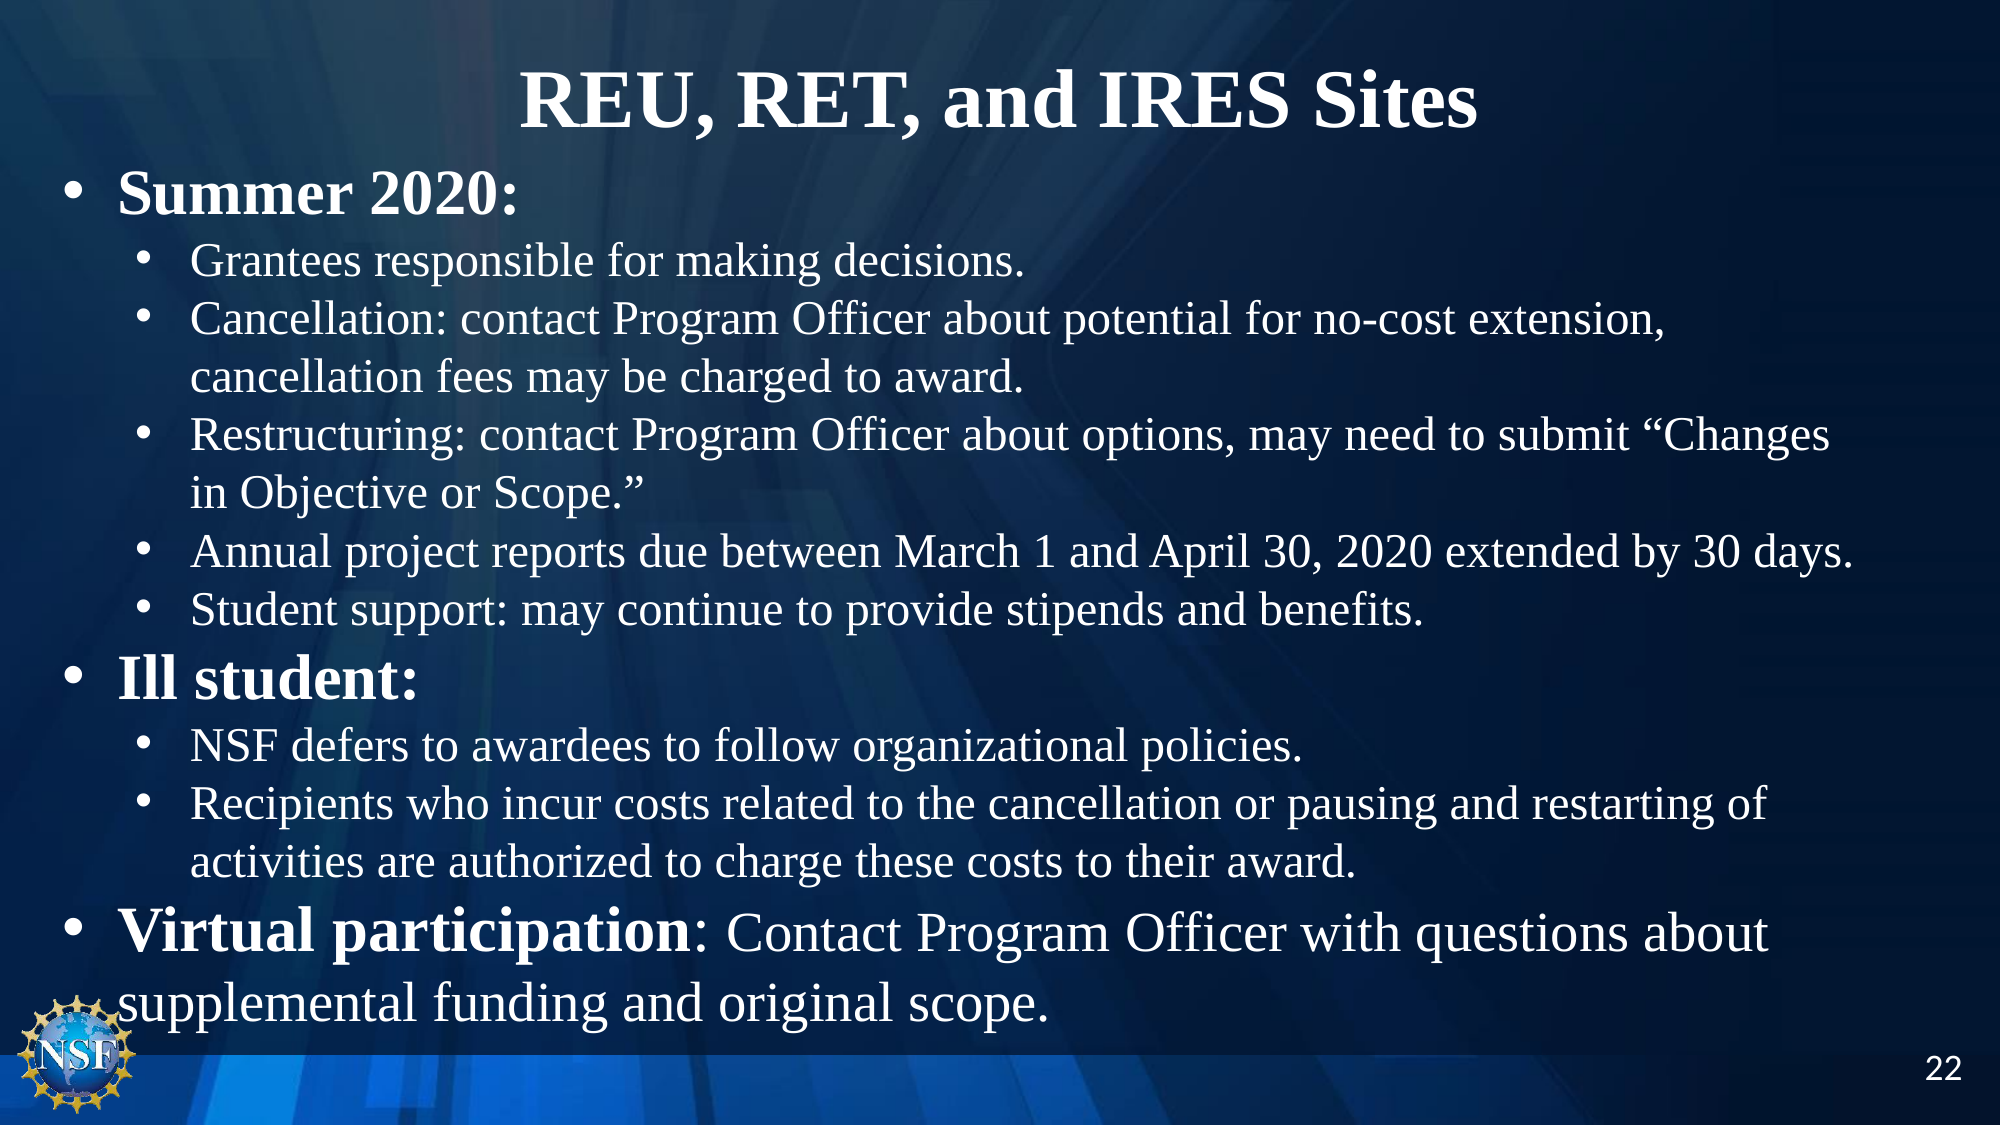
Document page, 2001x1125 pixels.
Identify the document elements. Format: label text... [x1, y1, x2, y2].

title REU, RET, and IRES Sites [210, 44, 1790, 146]
slide_number 22 [1512, 1042, 1963, 1103]
list Summer 2020: Grantees responsible for making decisions. Cancellation: contact Program Officer about potential for no-cost extension, cancellation fees may be charged to award. Restructuring: contact Program Officer about options, may need to submit “Changes in Objective or Scope.” Annual project reports due between March 1 and April 30, 2020 extended by 30 days. Student support: may continue to provide stipends and benefits. Ill student: NSF defers to awardees to follow organizational policies. Recipients who incur costs related to the cancellation or pausing and restarting of activities are authorized to charge these costs to their award. Virtual participation: Contact Program Officer with questions about supplemental funding and original scope. [62, 149, 1863, 1043]
picture [0, 0, 2000, 1125]
